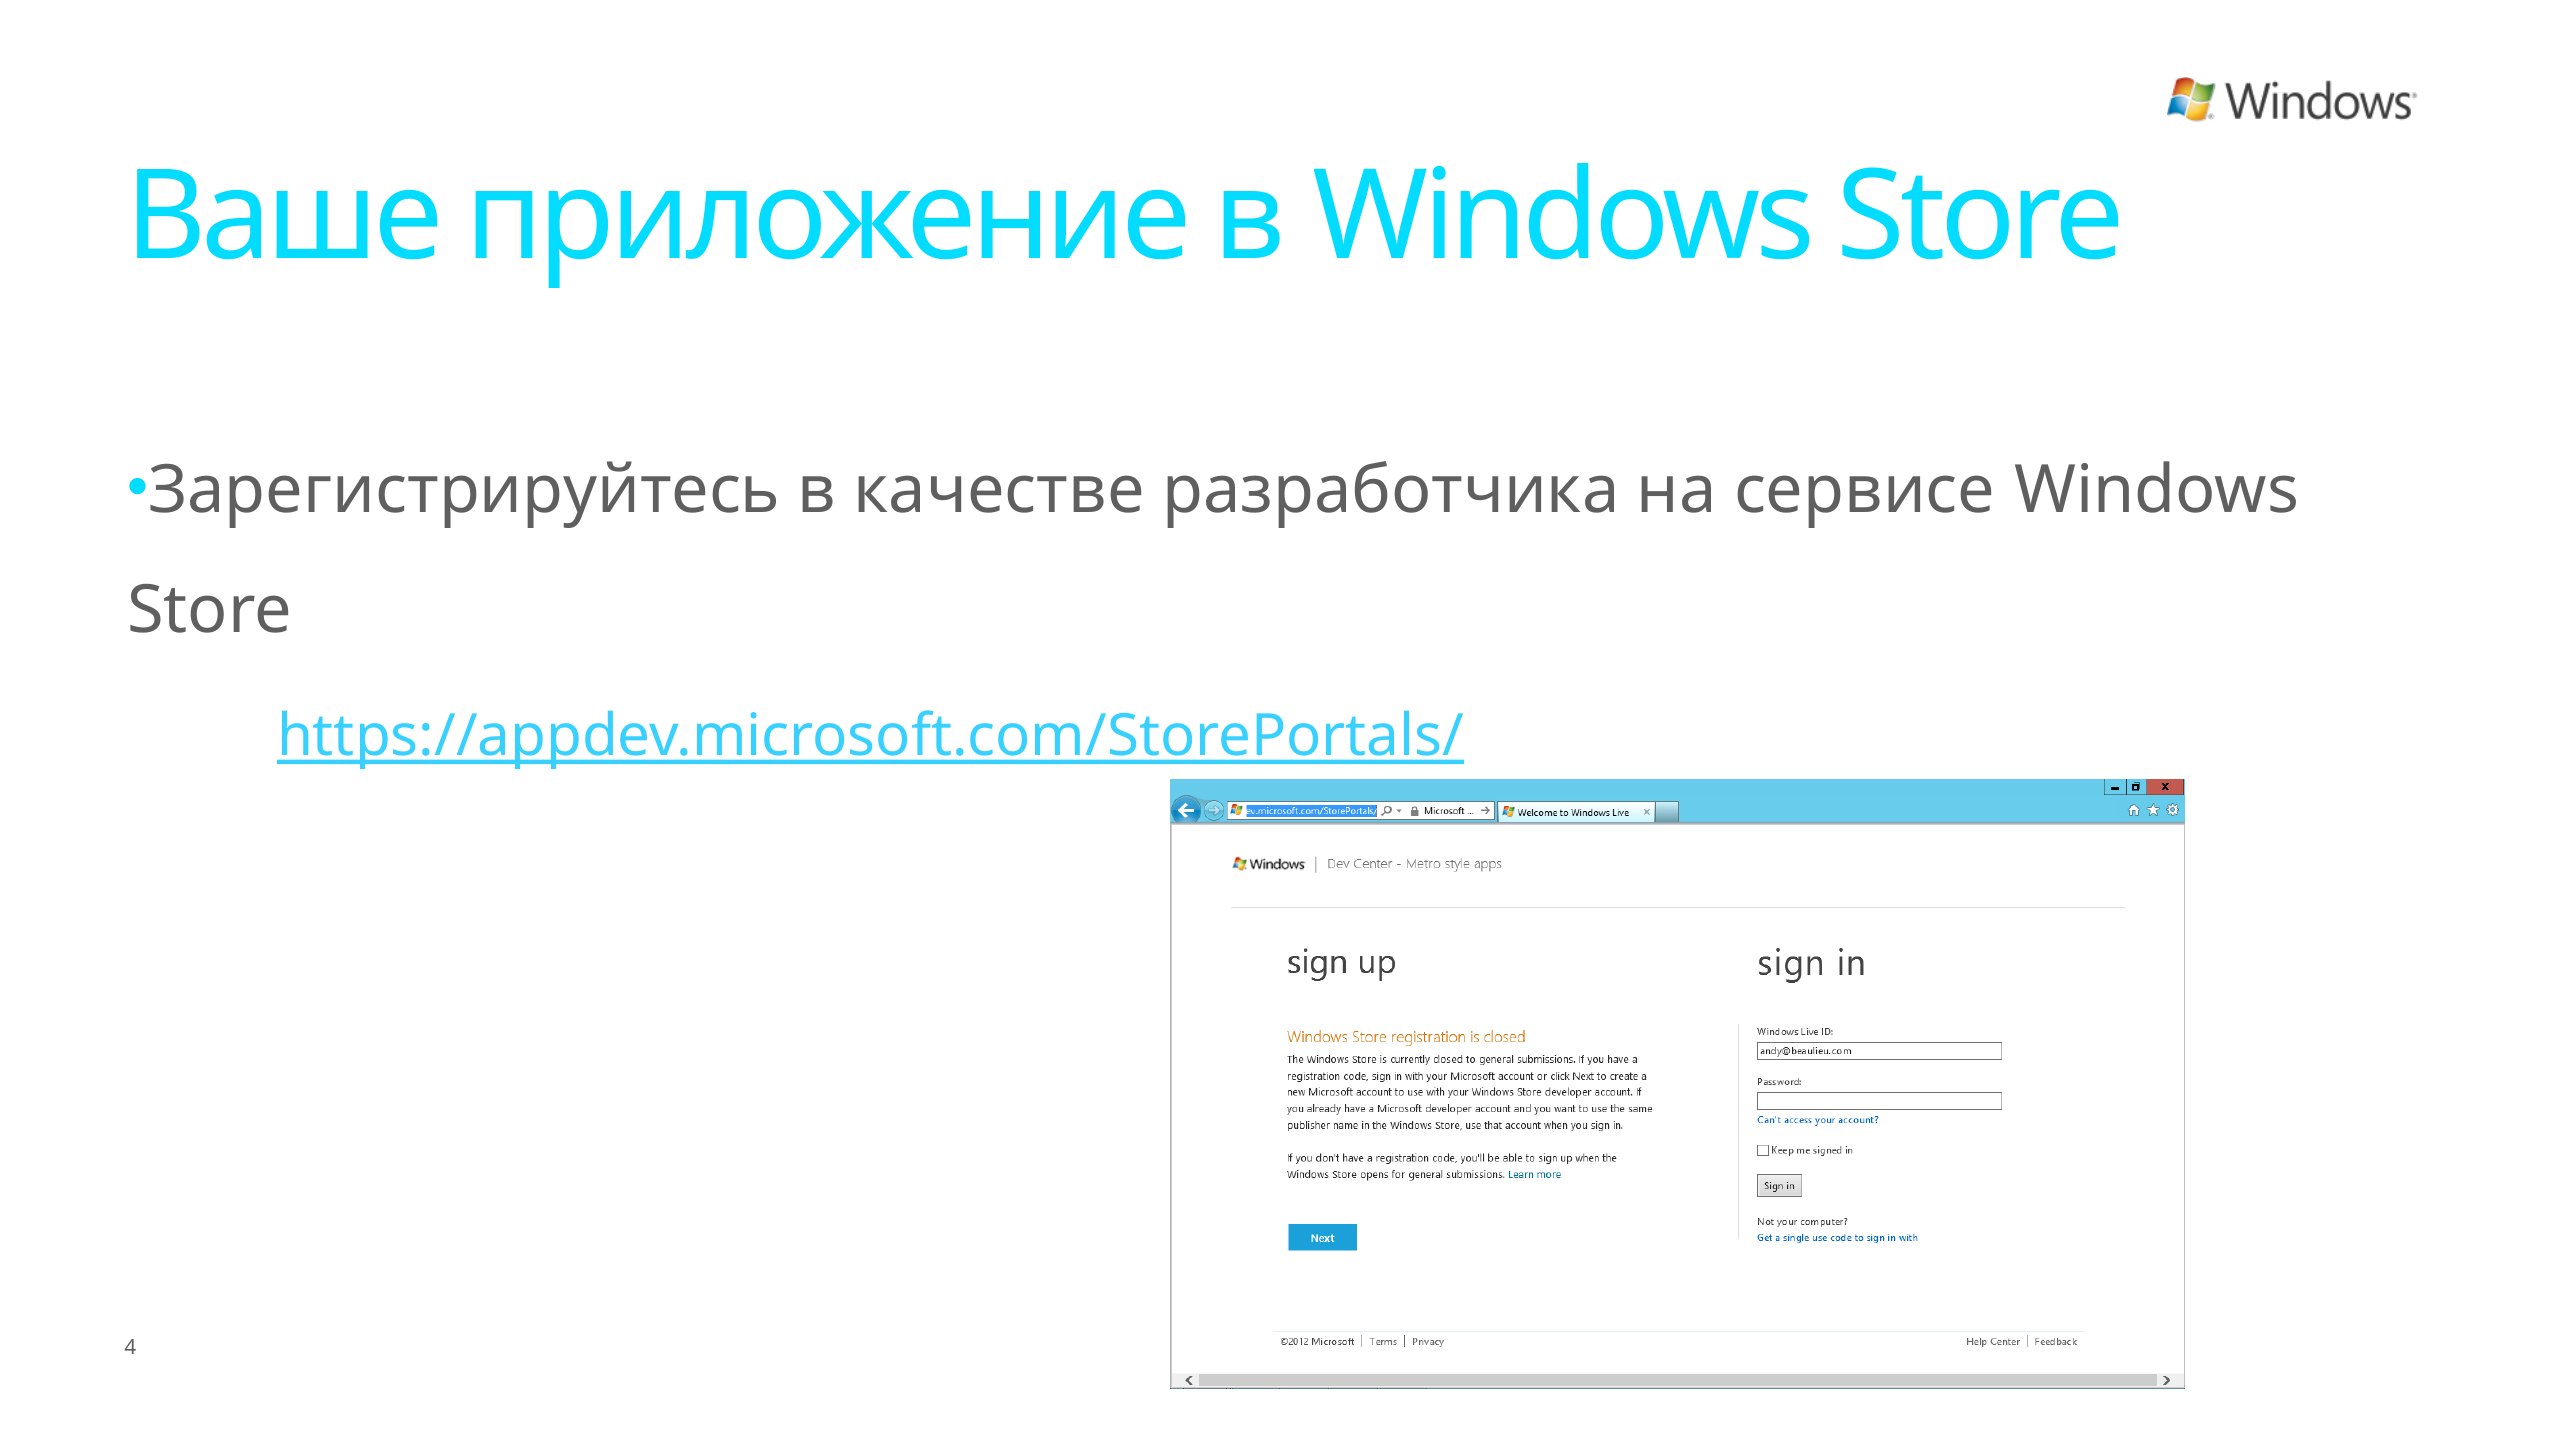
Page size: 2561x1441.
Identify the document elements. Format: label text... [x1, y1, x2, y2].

list Зарегистрируйтесь в качестве разработчика на сервисе Windows Store https://appdev.microsoft.com/StorePortals/ [127, 405, 2470, 648]
picture [1169, 779, 2186, 1389]
title Ваше приложение в Windows Store [125, 48, 2152, 286]
picture [2167, 77, 2443, 136]
